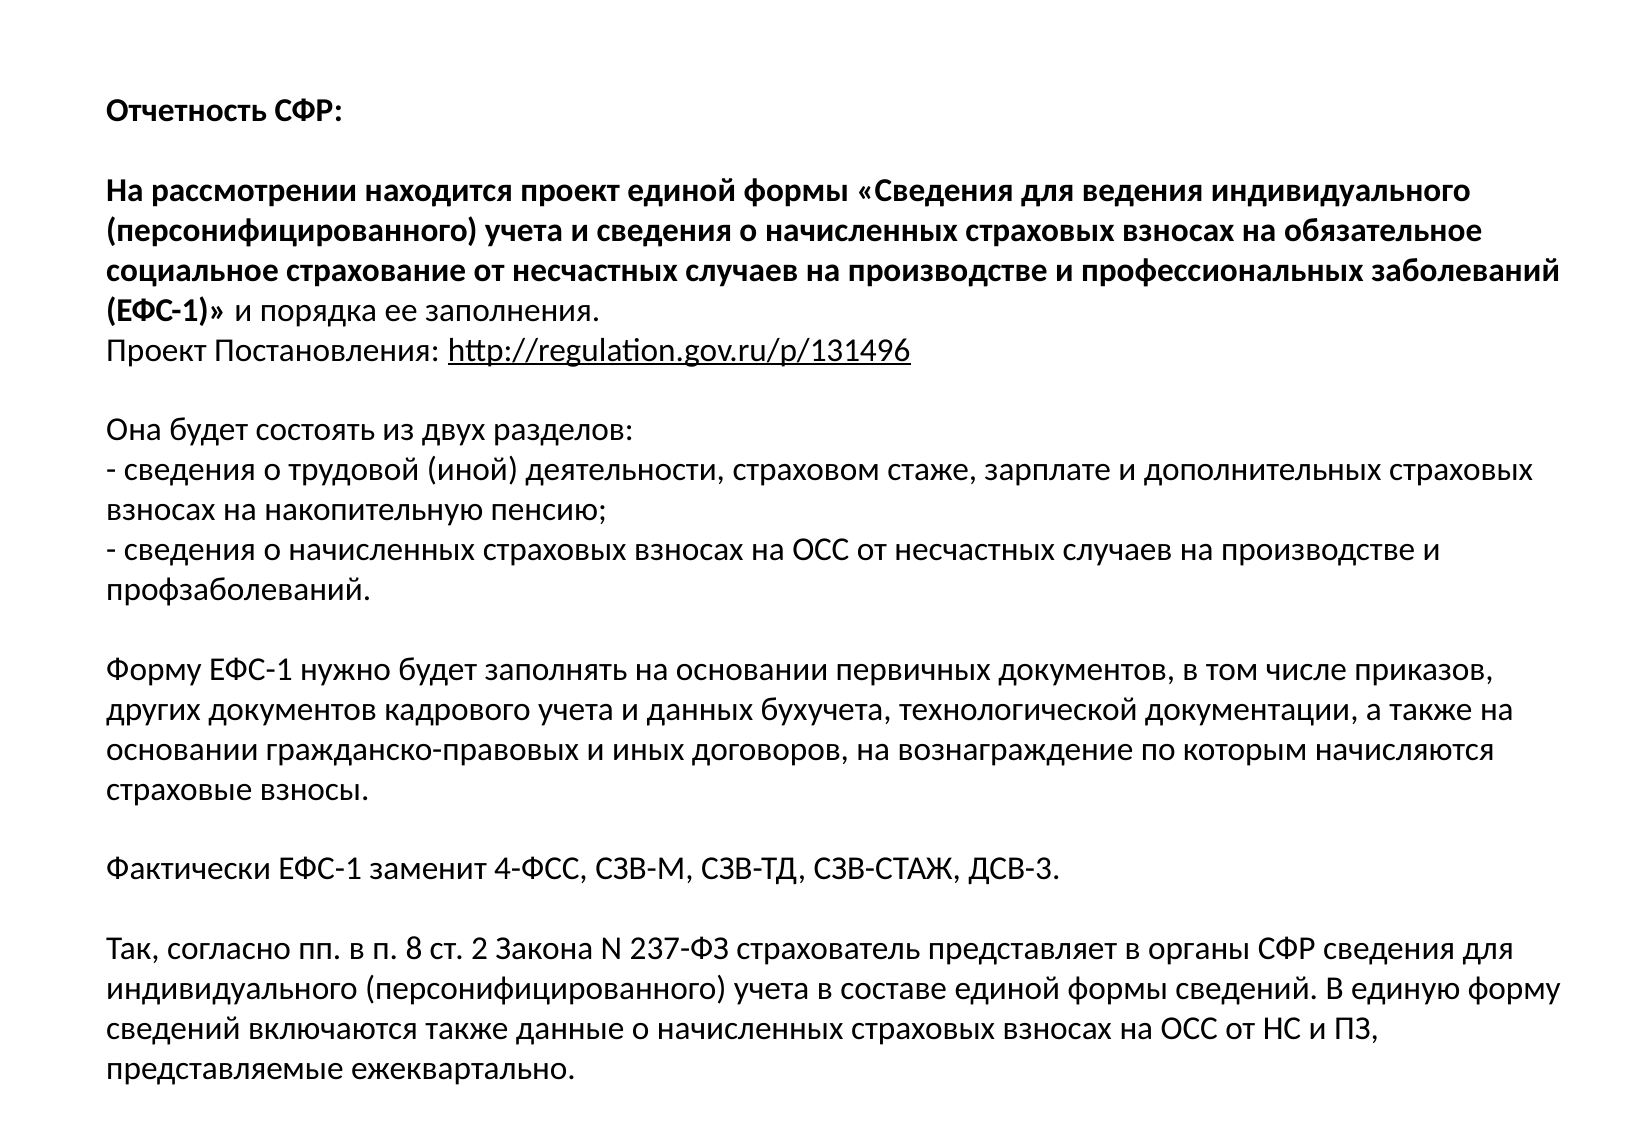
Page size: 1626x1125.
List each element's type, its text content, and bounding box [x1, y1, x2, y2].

list Отчетность СФР: На рассмотрении находится проект единой формы «Сведения для ведения индивидуального (персонифицированного) учета и сведения о начисленных страховых взносах на обязательное социальное страхование от несчастных случаев на производстве и профессиональных заболеваний (ЕФС-1)» и порядка ее заполнения. Проект Постановления: http://regulation.gov.ru/p/131496 Она будет состоять из двух разделов: - сведения о трудовой (иной) деятельности, страховом стаже, зарплате и дополнительных страховых взносах на накопительную пенсию; - сведения о начисленных страховых взносах на ОСС от несчастных случаев на производстве и профзаболеваний. Форму ЕФС-1 нужно будет заполнять на основании первичных документов, в том числе приказов, других документов кадрового учета и данных бухучета, технологической документации, а также на основании гражданско-правовых и иных договоров, на вознаграждение по которым начисляются страховые взносы. Фактически ЕФС-1 заменит 4-ФСС, СЗВ-М, СЗВ-ТД, СЗВ-СТАЖ, ДСВ-3. Так, согласно пп. в п. 8 ст. 2 Закона N 237-ФЗ страхователь представляет в органы СФР сведения для индивидуального (персонифицированного) учета в составе единой формы сведений. В единую форму сведений включаются также данные о начисленных страховых взносах на ОСС от НС и ПЗ, представляемые ежеквартально. [90, 80, 1581, 956]
